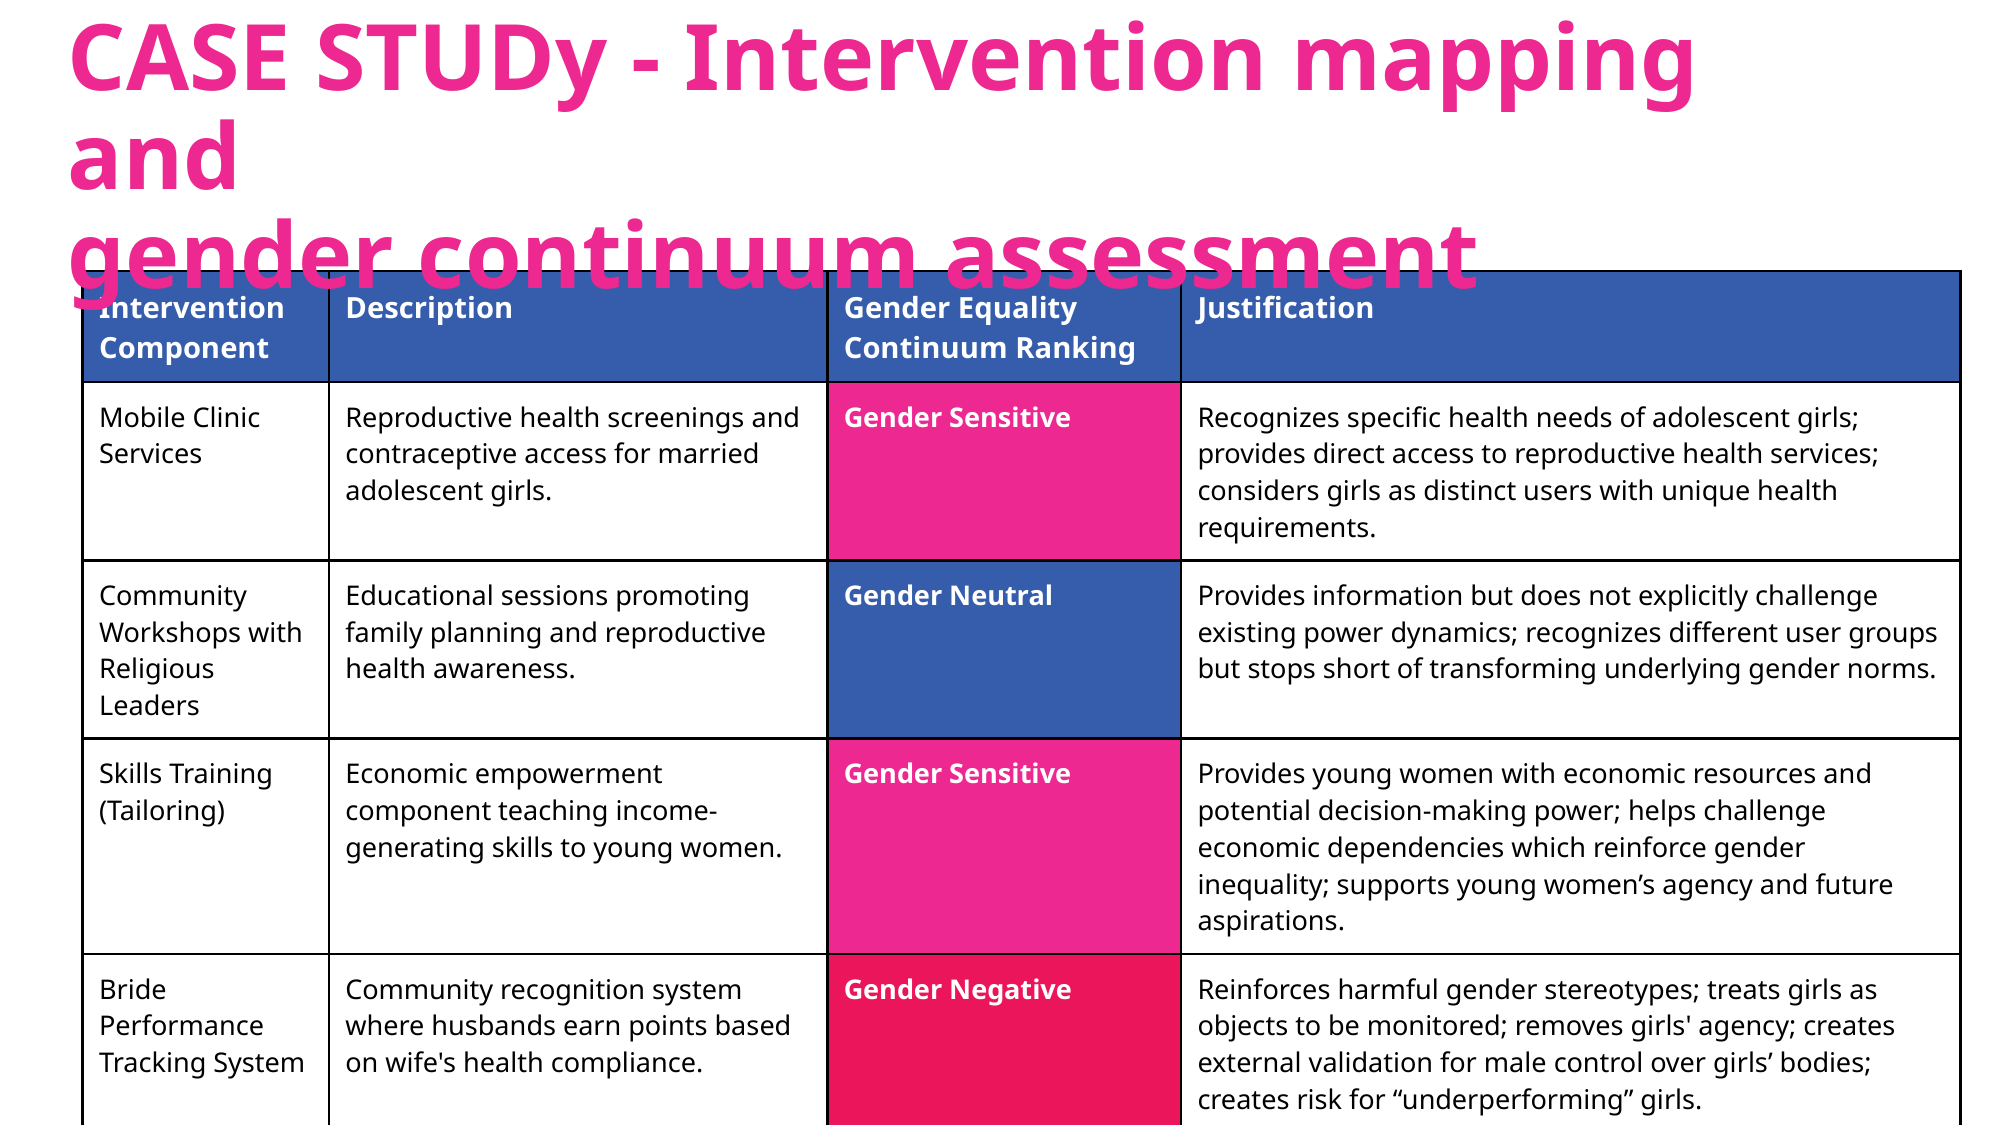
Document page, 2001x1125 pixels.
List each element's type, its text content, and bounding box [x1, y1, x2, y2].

table_cell Provides information but does not explicitly challenge existing power dynamics; recognizes different user groups but stops short of transforming underlying gender norms. [1182, 562, 1959, 737]
table_cell Reproductive health screenings and contraceptive access for married adolescent girls. [330, 383, 826, 559]
table_header Intervention Component [84, 272, 328, 381]
table_header Description [330, 272, 826, 381]
table_cell Reinforces harmful gender stereotypes; treats girls as objects to be monitored; removes girls' agency; creates external validation for male control over girls’ bodies; creates risk for “underperforming” girls. [1182, 955, 1959, 1125]
table_cell Bride Performance Tracking System [84, 955, 328, 1125]
table_cell Gender Sensitive [829, 383, 1180, 559]
table_cell Community Workshops with Religious Leaders [84, 562, 328, 737]
table_cell Skills Training (Tailoring) [84, 740, 328, 953]
table_header Justification [1182, 272, 1959, 381]
table_cell Recognizes specific health needs of adolescent girls; provides direct access to reproductive health services; considers girls as distinct users with unique health requirements. [1182, 383, 1959, 559]
table_cell Mobile Clinic Services [84, 383, 328, 559]
title CASE STUDy - Intervention mapping and gender continuum assessment [52, 96, 1903, 223]
table_header Gender Equality Continuum Ranking [829, 272, 1180, 381]
table_cell Community recognition system where husbands earn points based on wife's health compliance. [330, 955, 826, 1125]
table_cell Gender Sensitive [829, 740, 1180, 953]
table_cell Provides young women with economic resources and potential decision-making power; helps challenge economic dependencies which reinforce gender inequality; supports young women’s agency and future aspirations. [1182, 740, 1959, 953]
table_cell Gender Negative [829, 955, 1180, 1125]
table_cell Educational sessions promoting family planning and reproductive health awareness. [330, 562, 826, 737]
table_cell Economic empowerment component teaching income-generating skills to young women. [330, 740, 826, 953]
table_cell Gender Neutral [829, 562, 1180, 737]
